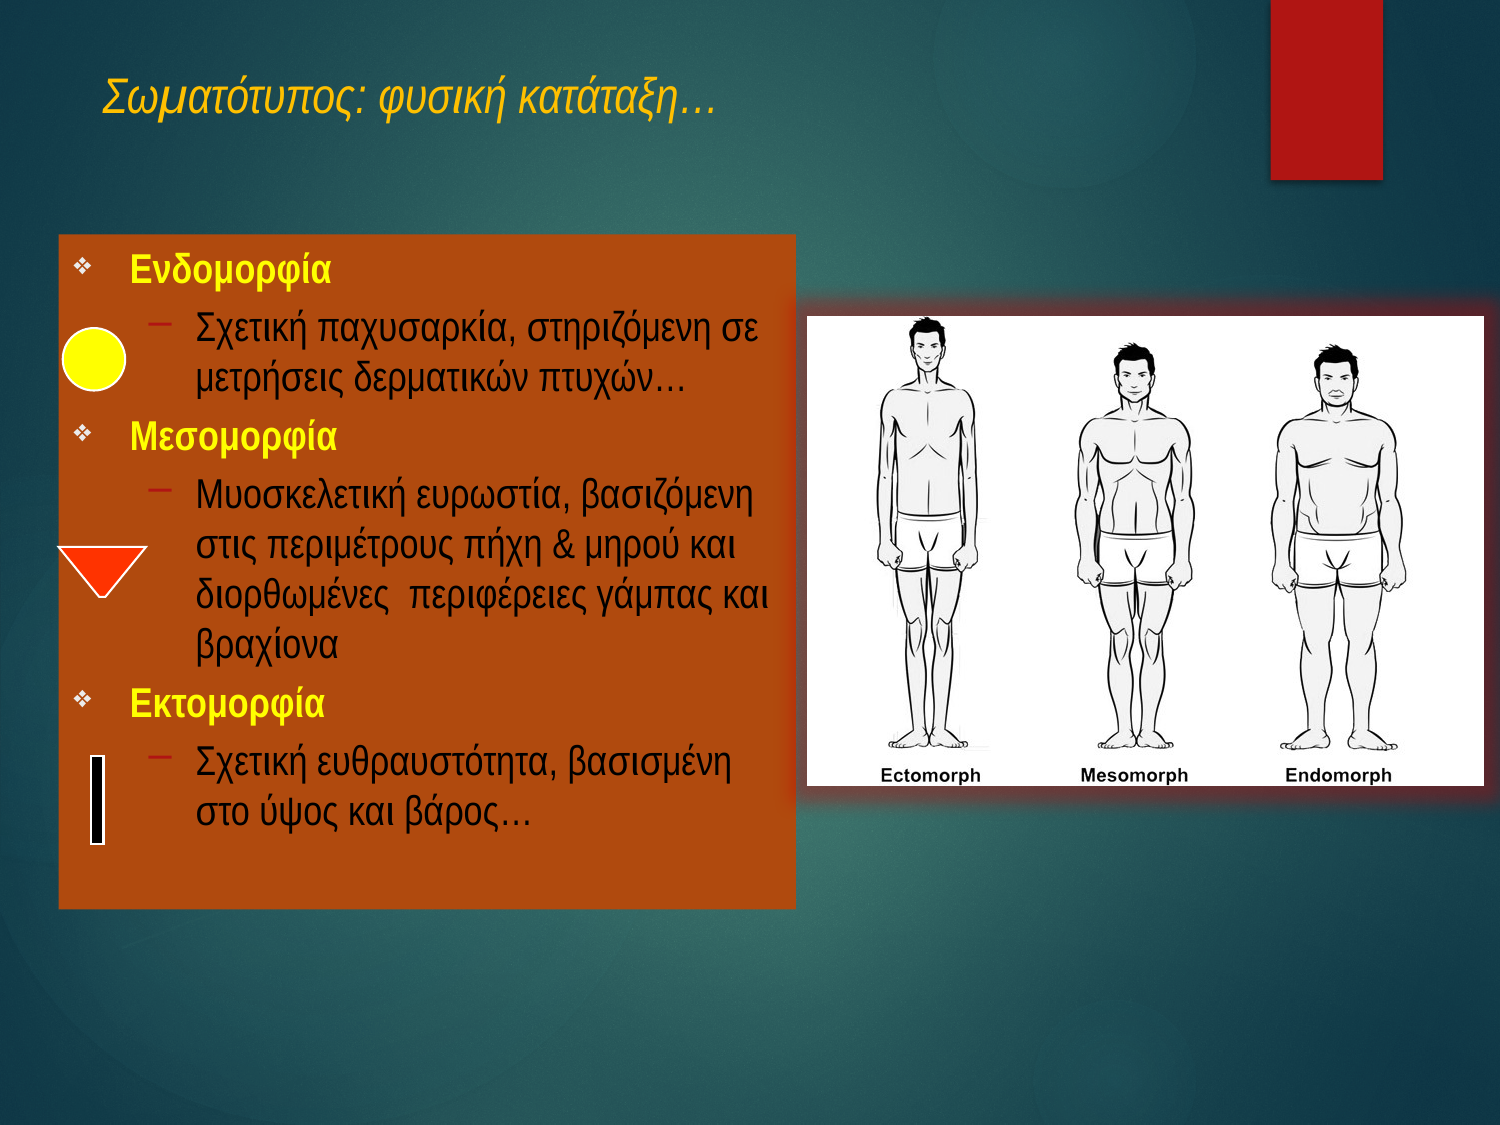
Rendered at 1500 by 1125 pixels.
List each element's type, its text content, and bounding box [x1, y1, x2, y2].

text_box [91, 756, 104, 844]
text_box Ενδομορφία Σχετική παχυσαρκία, στηριζόμενη σε μετρήσεις δερματικών πτυχών… Μεσομορφία Μυοσκελετική ευρωστία, βασιζόμενη στις περιμέτρους πήχη & μηρού και διορθωμένες περιφέρειες γάμπας και βραχίονα Εκτομορφία Σχετική ευθραυστότητα, βασισμένη στο ύψος και βάρος… [58, 234, 796, 910]
text_box Σωματότυπος: φυσική κατάταξη… [87, 0, 1500, 188]
text_box [58, 546, 147, 597]
text_box [62, 328, 126, 391]
picture [807, 316, 1484, 786]
